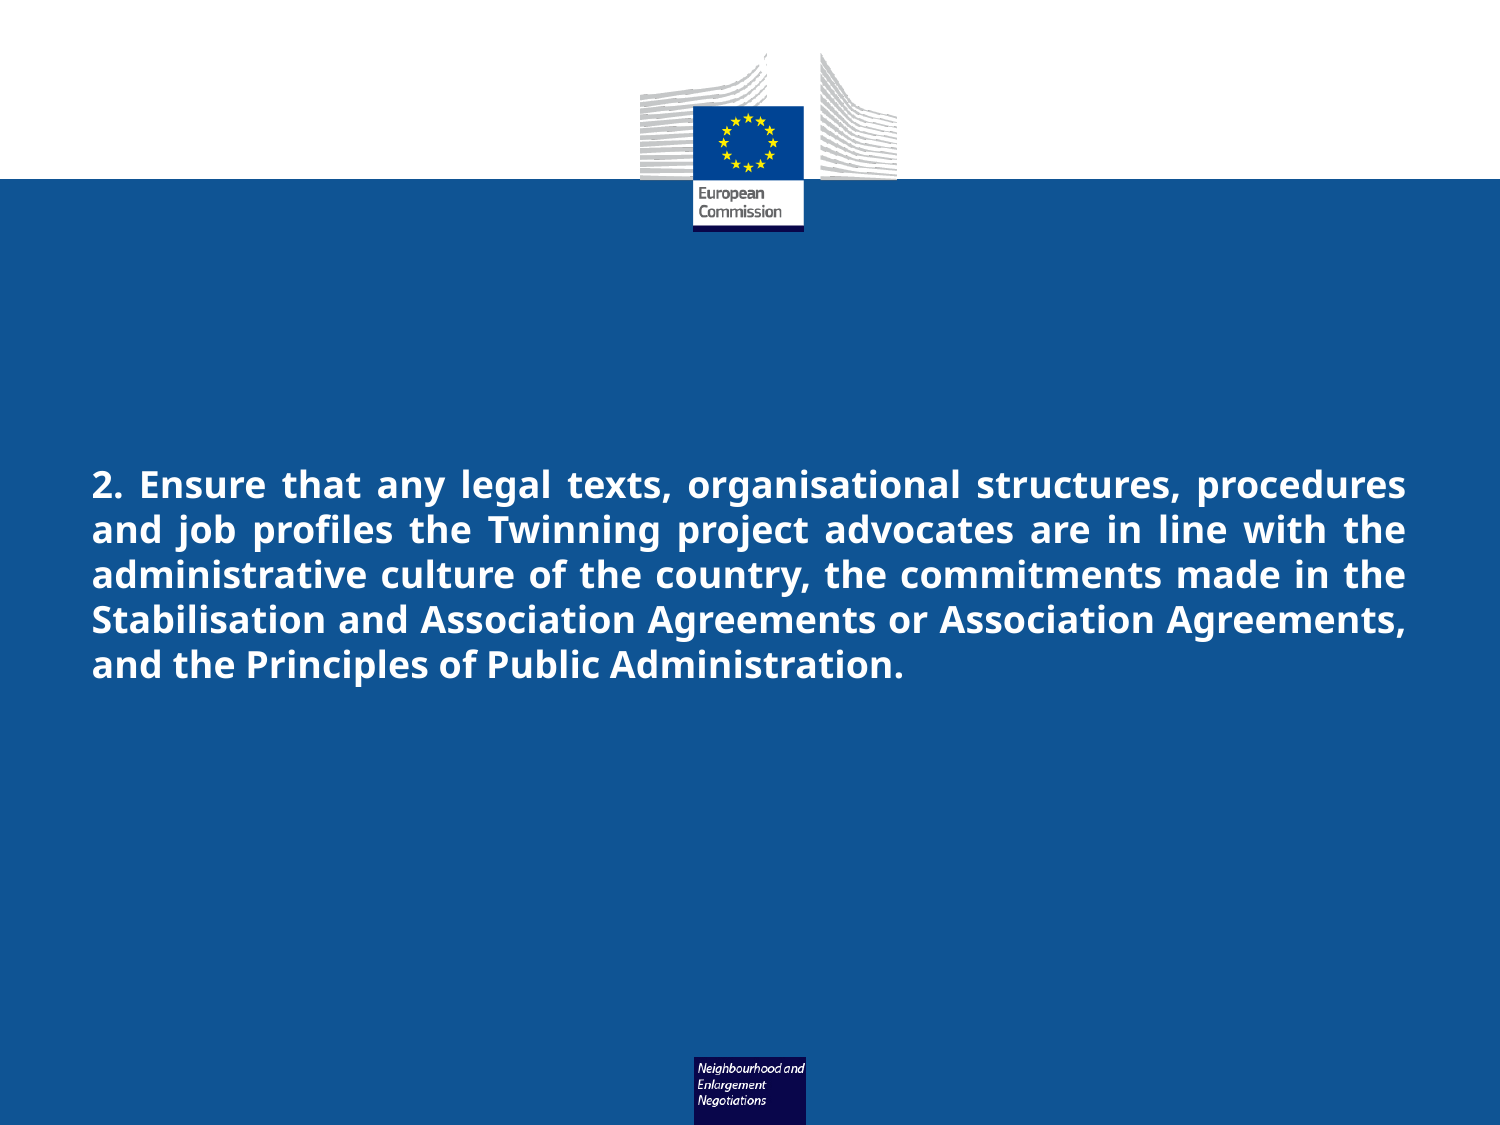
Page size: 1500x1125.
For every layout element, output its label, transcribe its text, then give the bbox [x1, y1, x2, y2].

list 2. Ensure that any legal texts, organisational structures, procedures and job profiles the Twinning project advocates are in line with the administrative culture of the country, the commitments made in the Stabilisation and Association Agreements or Association Agreements, and the Principles of Public Administration. [76, 243, 1424, 977]
picture [694, 1057, 806, 1125]
picture [598, 102, 897, 243]
text_box Practical advice provided to RTAs [11, 7, 1447, 102]
